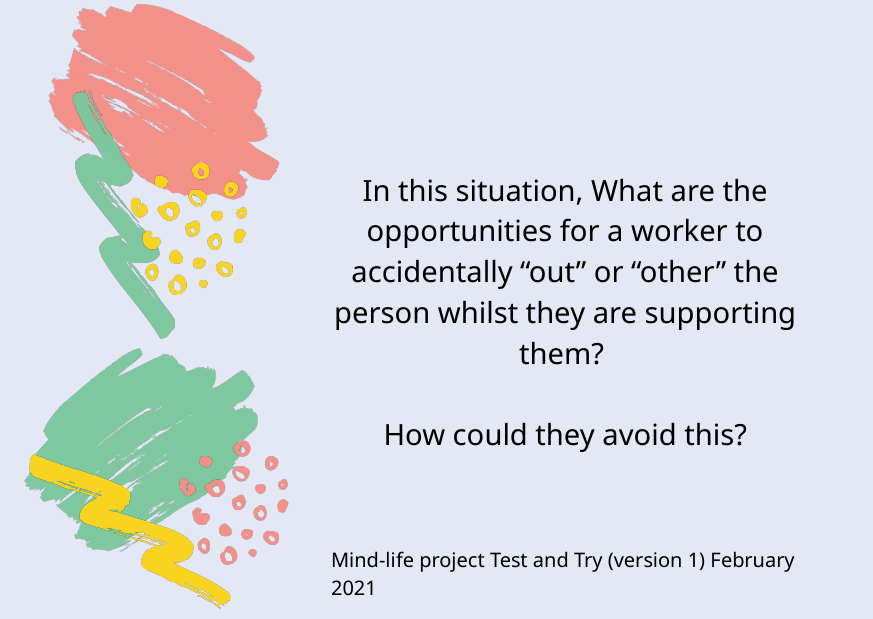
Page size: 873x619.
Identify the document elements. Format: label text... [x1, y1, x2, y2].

text_box In this situation, What are the opportunities for a worker to accidentally “out” or “other” the person whilst they are supporting them? How could they avoid this? [323, 166, 812, 452]
text_box Mind-life project Test and Try (version 1) February 2021 [331, 543, 812, 600]
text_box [0, 0, 319, 619]
